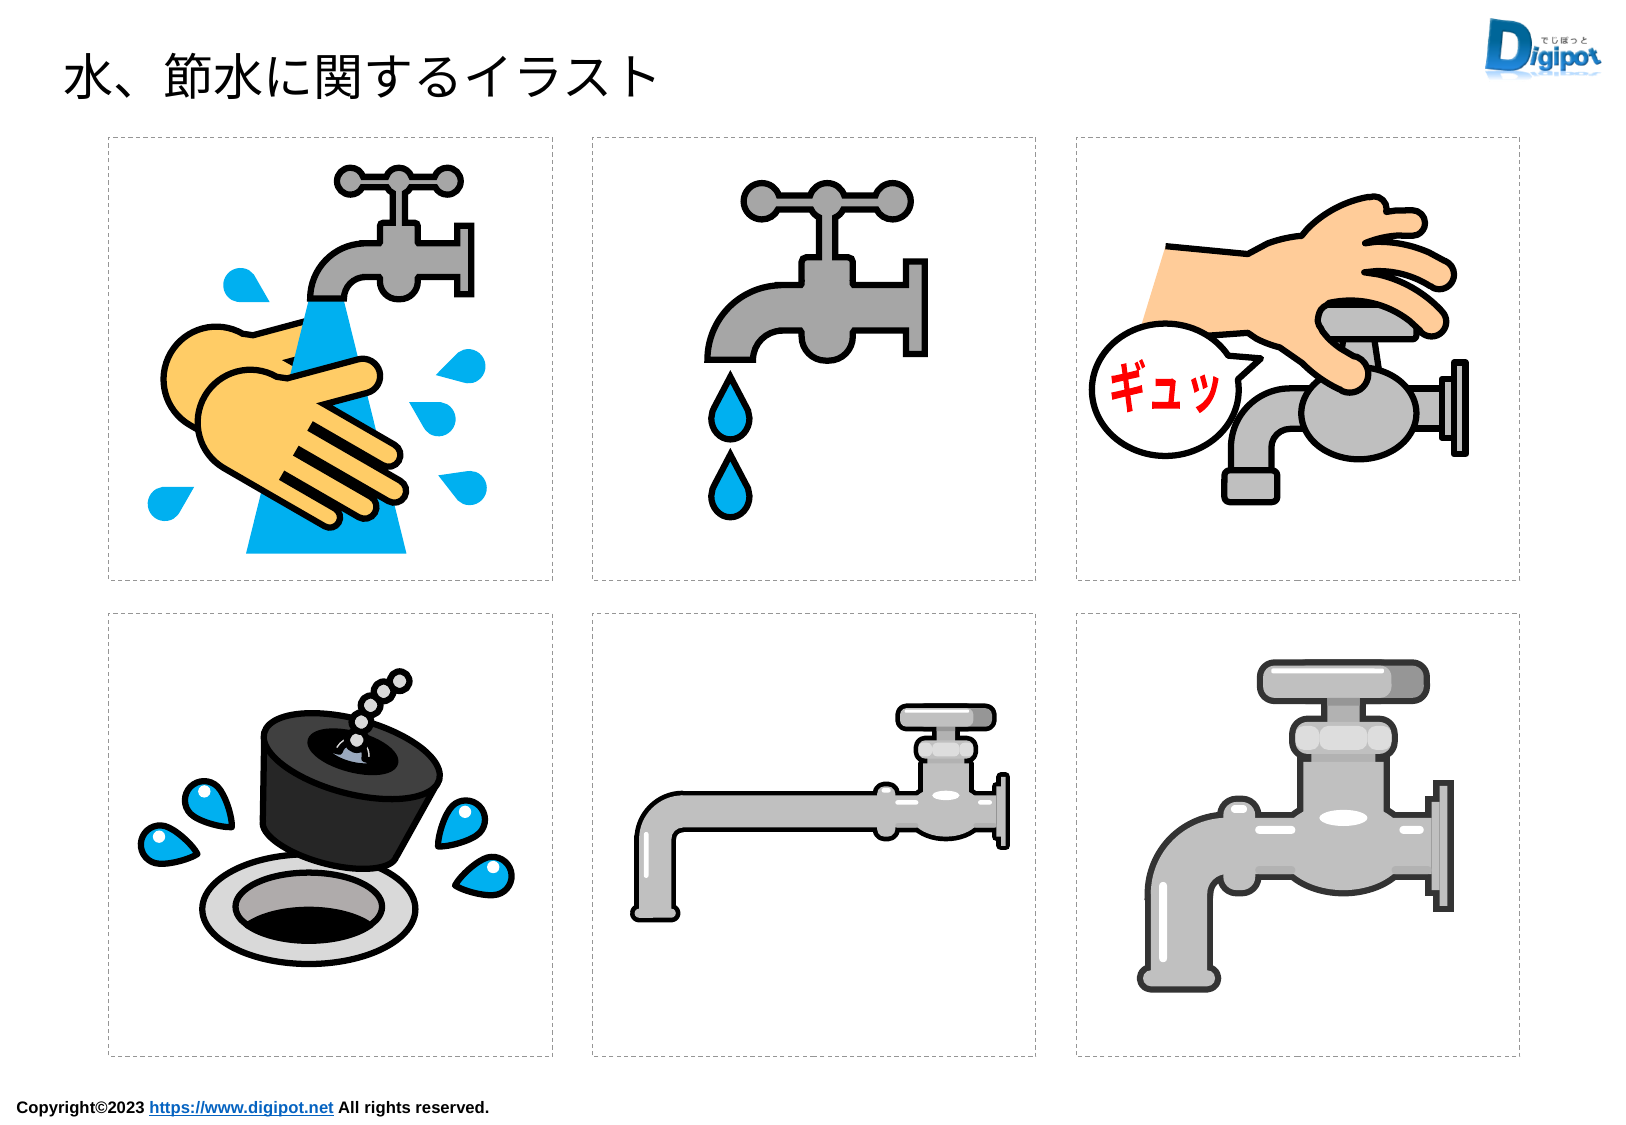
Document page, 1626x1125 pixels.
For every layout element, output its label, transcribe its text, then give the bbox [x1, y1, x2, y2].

picture [1485, 18, 1602, 82]
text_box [634, 708, 1006, 918]
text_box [1142, 665, 1448, 987]
text_box 水、節水に関するイラスト [48, 38, 678, 113]
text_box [146, 167, 488, 554]
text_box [1091, 196, 1466, 503]
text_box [707, 183, 925, 518]
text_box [140, 661, 512, 964]
